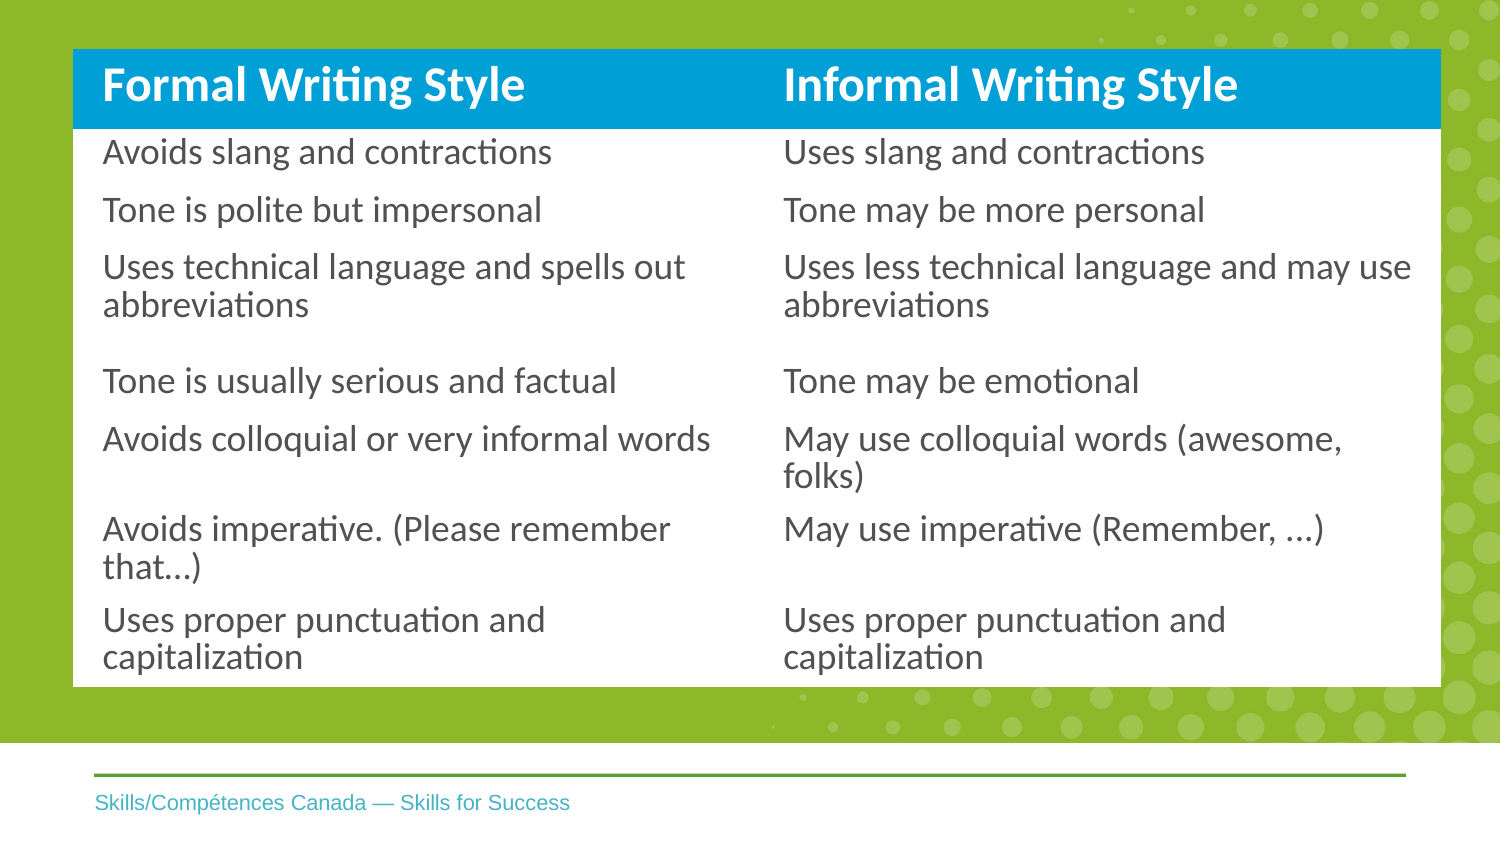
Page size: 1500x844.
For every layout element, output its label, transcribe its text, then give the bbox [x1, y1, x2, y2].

table_cell Uses proper punctuation and capitalization [753, 596, 1441, 687]
table_cell Tone is usually serious and factual [73, 358, 753, 415]
picture [0, 0, 1500, 743]
table_cell Avoids slang and contractions [73, 129, 753, 186]
table_cell Uses proper punctuation and capitalization [73, 596, 753, 687]
table_cell Avoids imperative. (Please remember that…) [73, 506, 753, 596]
table_cell Avoids colloquial or very informal words [73, 415, 753, 506]
table_cell Uses technical language and spells out abbreviations [73, 244, 753, 358]
table_cell May use imperative (Remember, ...) [753, 506, 1441, 596]
table_cell Tone is polite but impersonal [73, 186, 753, 244]
table_cell Uses slang and contractions [753, 129, 1441, 186]
table_cell Tone may be emotional [753, 358, 1441, 415]
table_cell May use colloquial words (awesome, folks) [753, 415, 1441, 506]
table_cell Tone may be more personal [753, 186, 1441, 244]
table_cell Uses less technical language and may use abbreviations [753, 244, 1441, 358]
table_header Informal Writing Style [753, 49, 1441, 129]
table_header Formal Writing Style [73, 49, 753, 129]
